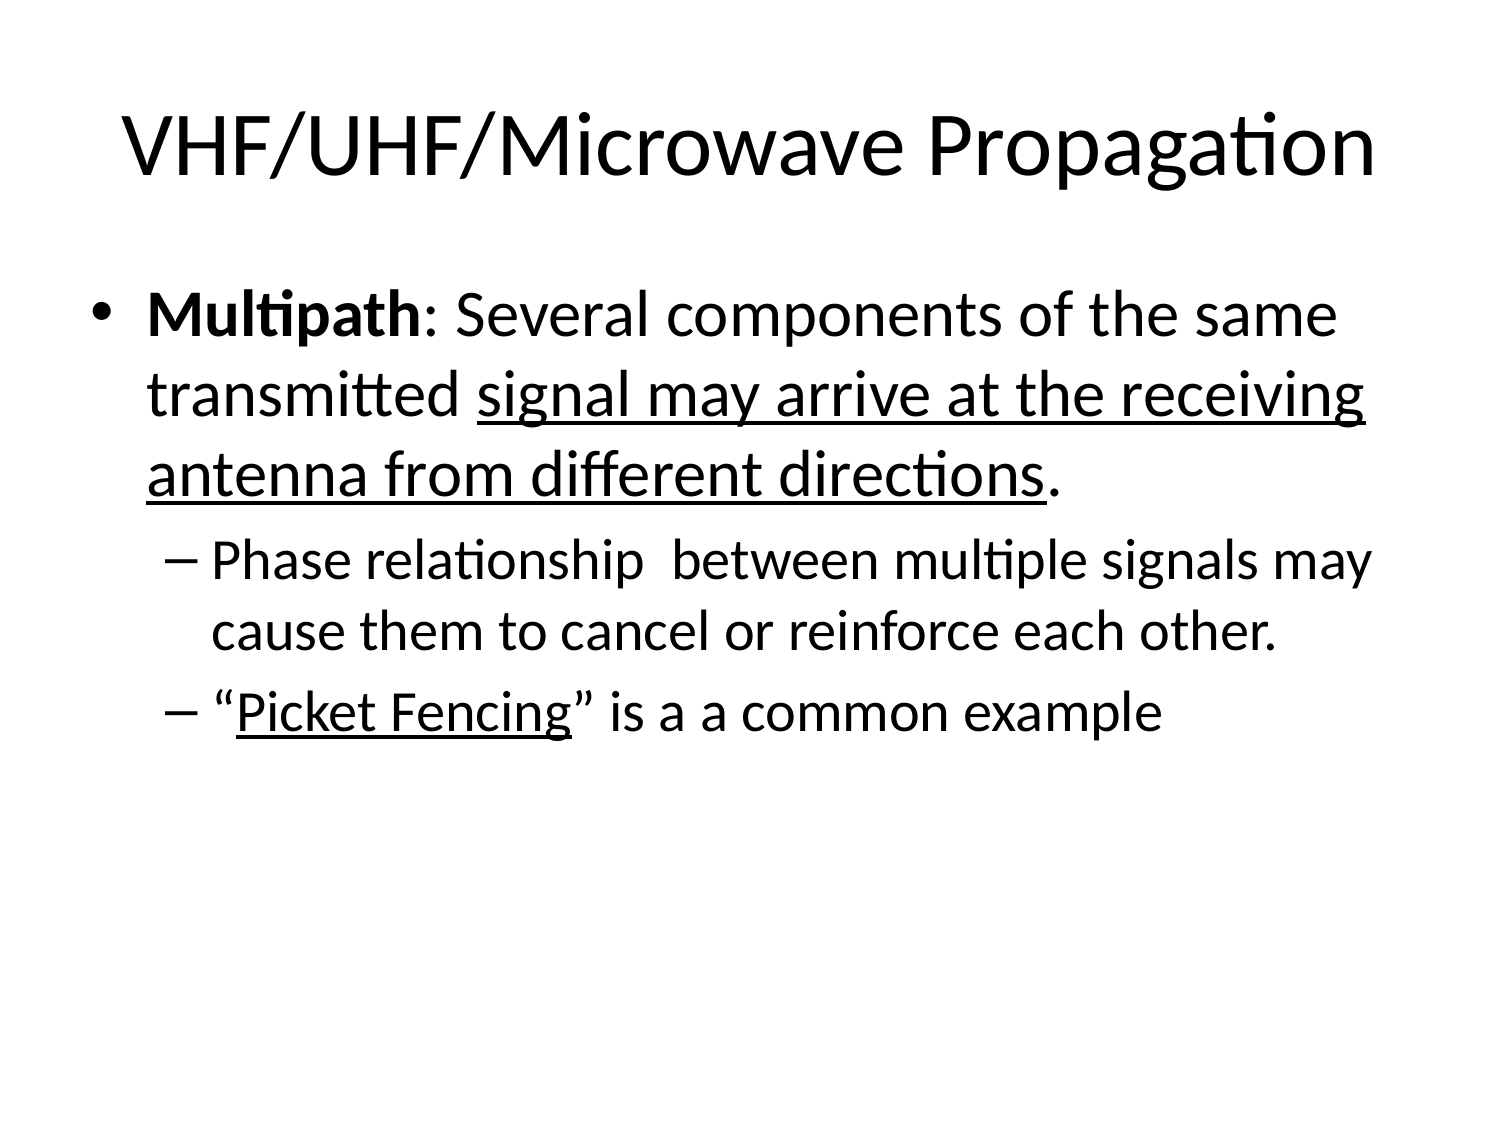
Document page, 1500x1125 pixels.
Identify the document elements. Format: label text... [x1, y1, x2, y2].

list Multipath: Several components of the same transmitted signal may arrive at the receiving antenna from different directions. Phase relationship between multiple signals may cause them to cancel or reinforce each other. “Picket Fencing” is a a common example [75, 262, 1425, 1005]
title VHF/UHF/Microwave Propagation [75, 45, 1425, 233]
